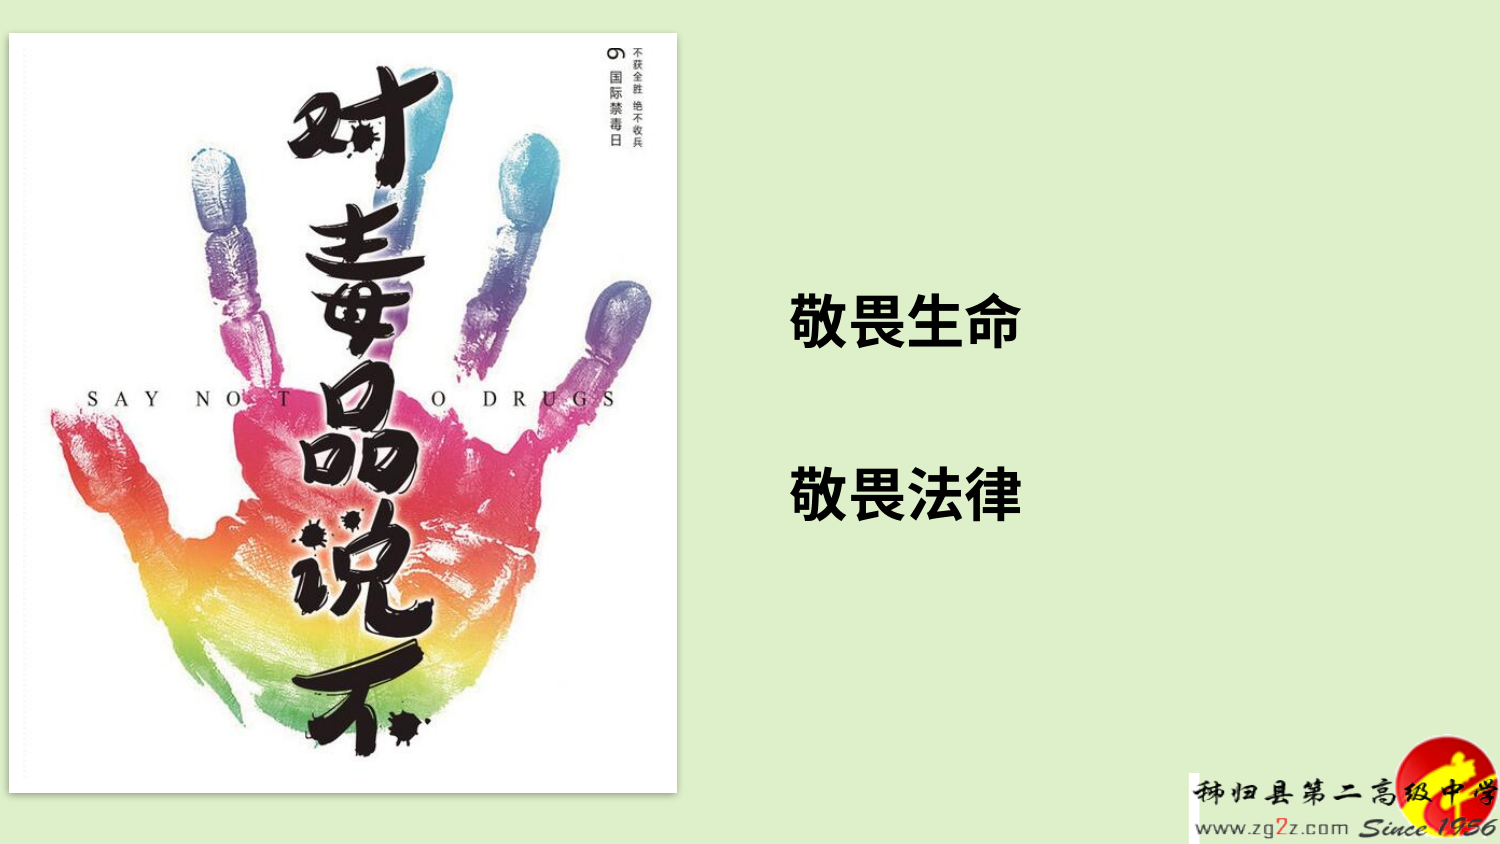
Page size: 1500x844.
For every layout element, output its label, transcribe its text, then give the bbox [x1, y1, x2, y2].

picture [1188, 733, 1500, 844]
text_box 敬畏生命 [775, 277, 1038, 363]
picture [22, 47, 663, 780]
text_box 敬畏法律 [775, 451, 1038, 536]
